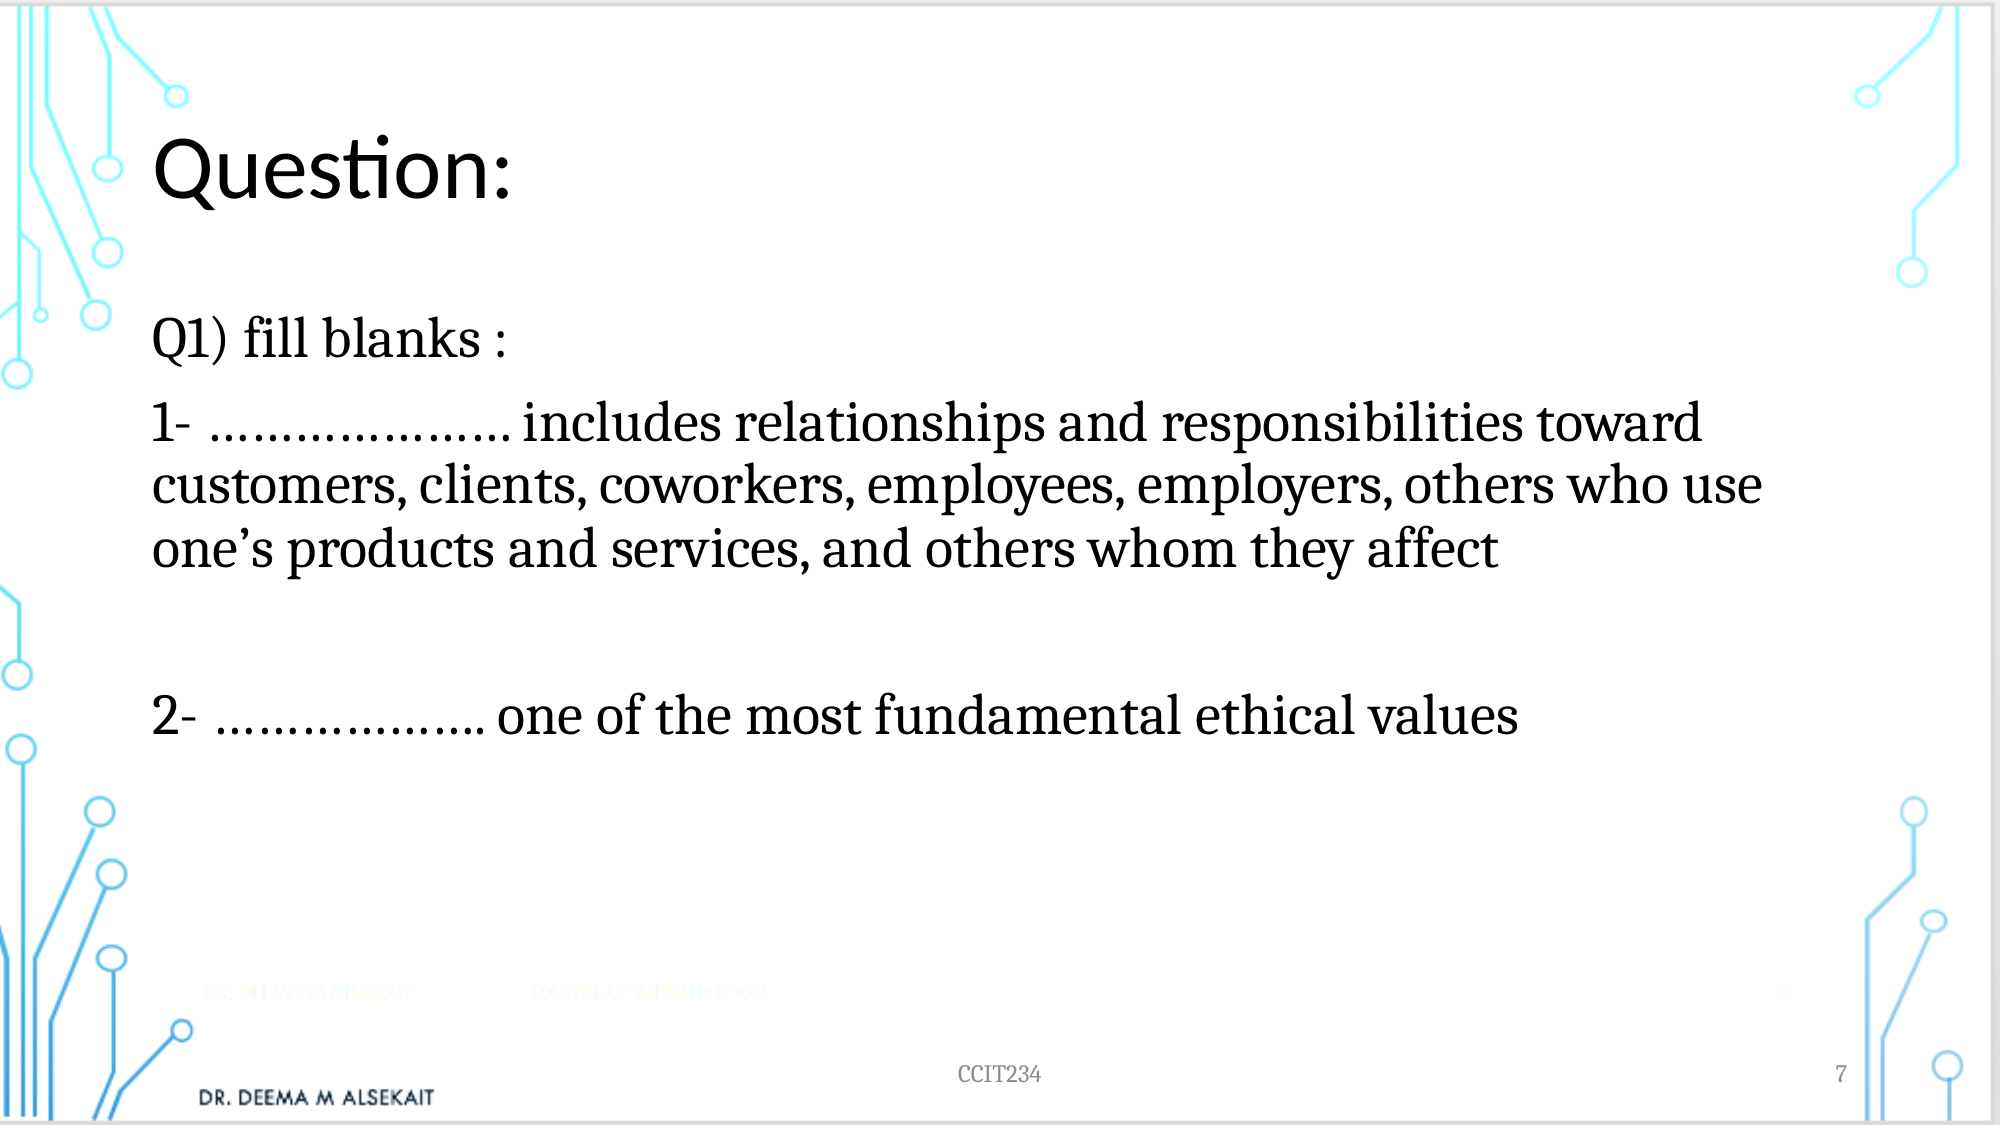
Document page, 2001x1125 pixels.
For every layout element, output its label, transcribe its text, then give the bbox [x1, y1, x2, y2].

footer CCIT234 [662, 1042, 1338, 1103]
slide_number 7 [1412, 1042, 1863, 1103]
title Question: [137, 59, 1863, 278]
list Q1) fill blanks : 1- ………………… includes relationships and responsibilities toward customers, clients, coworkers, employees, employers, others who use one’s products and services, and others whom they affect 2- ………………. one of the most fundamental ethical values [137, 299, 1863, 1014]
picture [0, 0, 2001, 1125]
